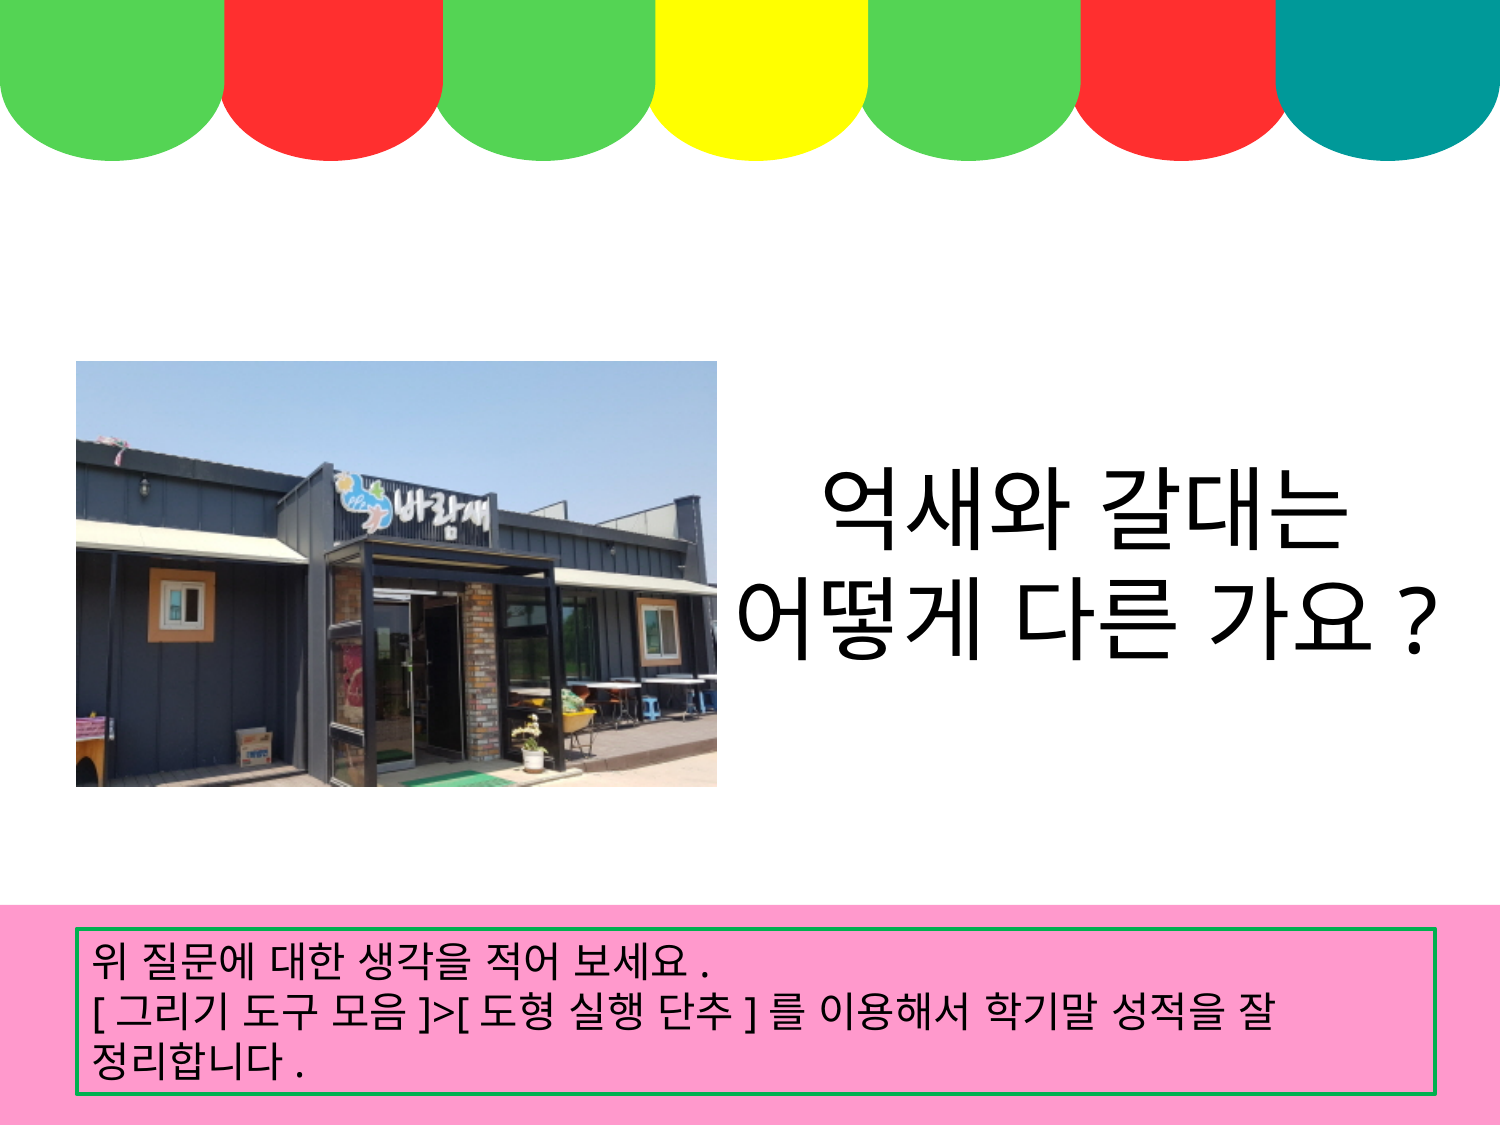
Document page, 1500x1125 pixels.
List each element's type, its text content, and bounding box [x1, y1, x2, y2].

text_box 위 질문에 대한 생각을 적어 보세요. [그리기 도구 모음]>[도형 실행 단추]를 이용해서 학기말 성적을 잘 정리합니다. [76, 928, 1436, 1094]
picture [76, 361, 717, 788]
subtitle 억새와 갈대는 어떻게 다른 가요? [721, 444, 1464, 717]
